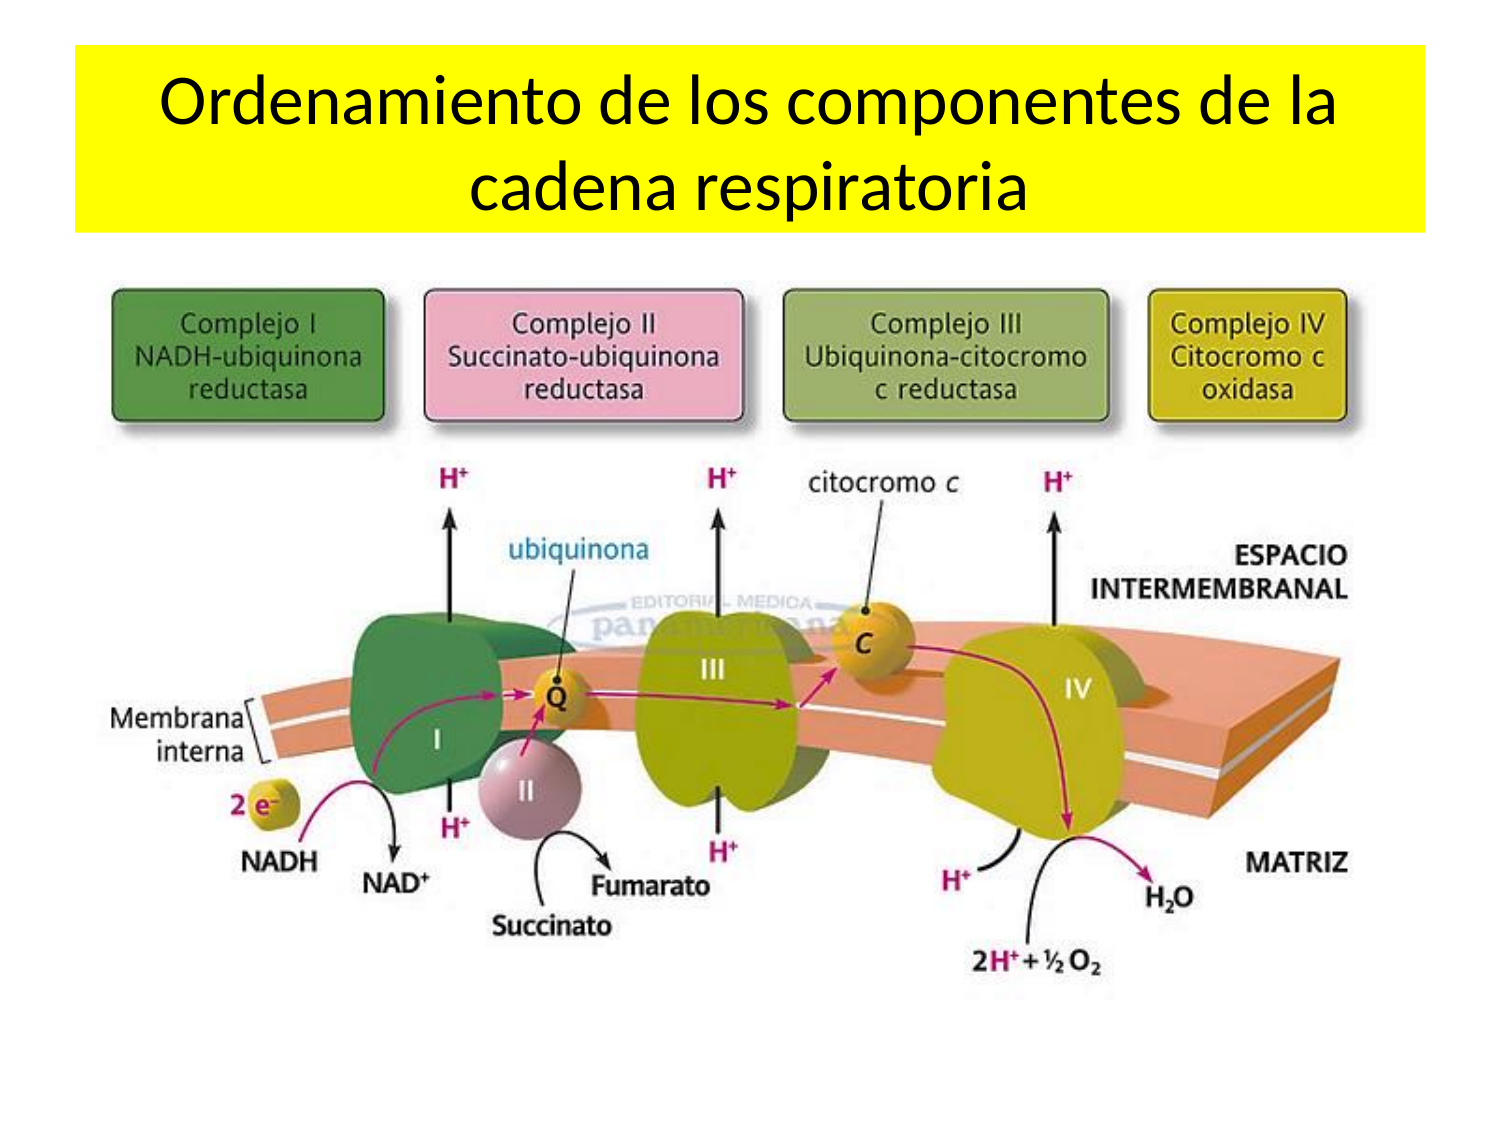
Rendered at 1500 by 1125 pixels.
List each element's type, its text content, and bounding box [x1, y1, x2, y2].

title Ordenamiento de los componentes de la cadena respiratoria [75, 45, 1425, 233]
picture [67, 251, 1377, 1000]
